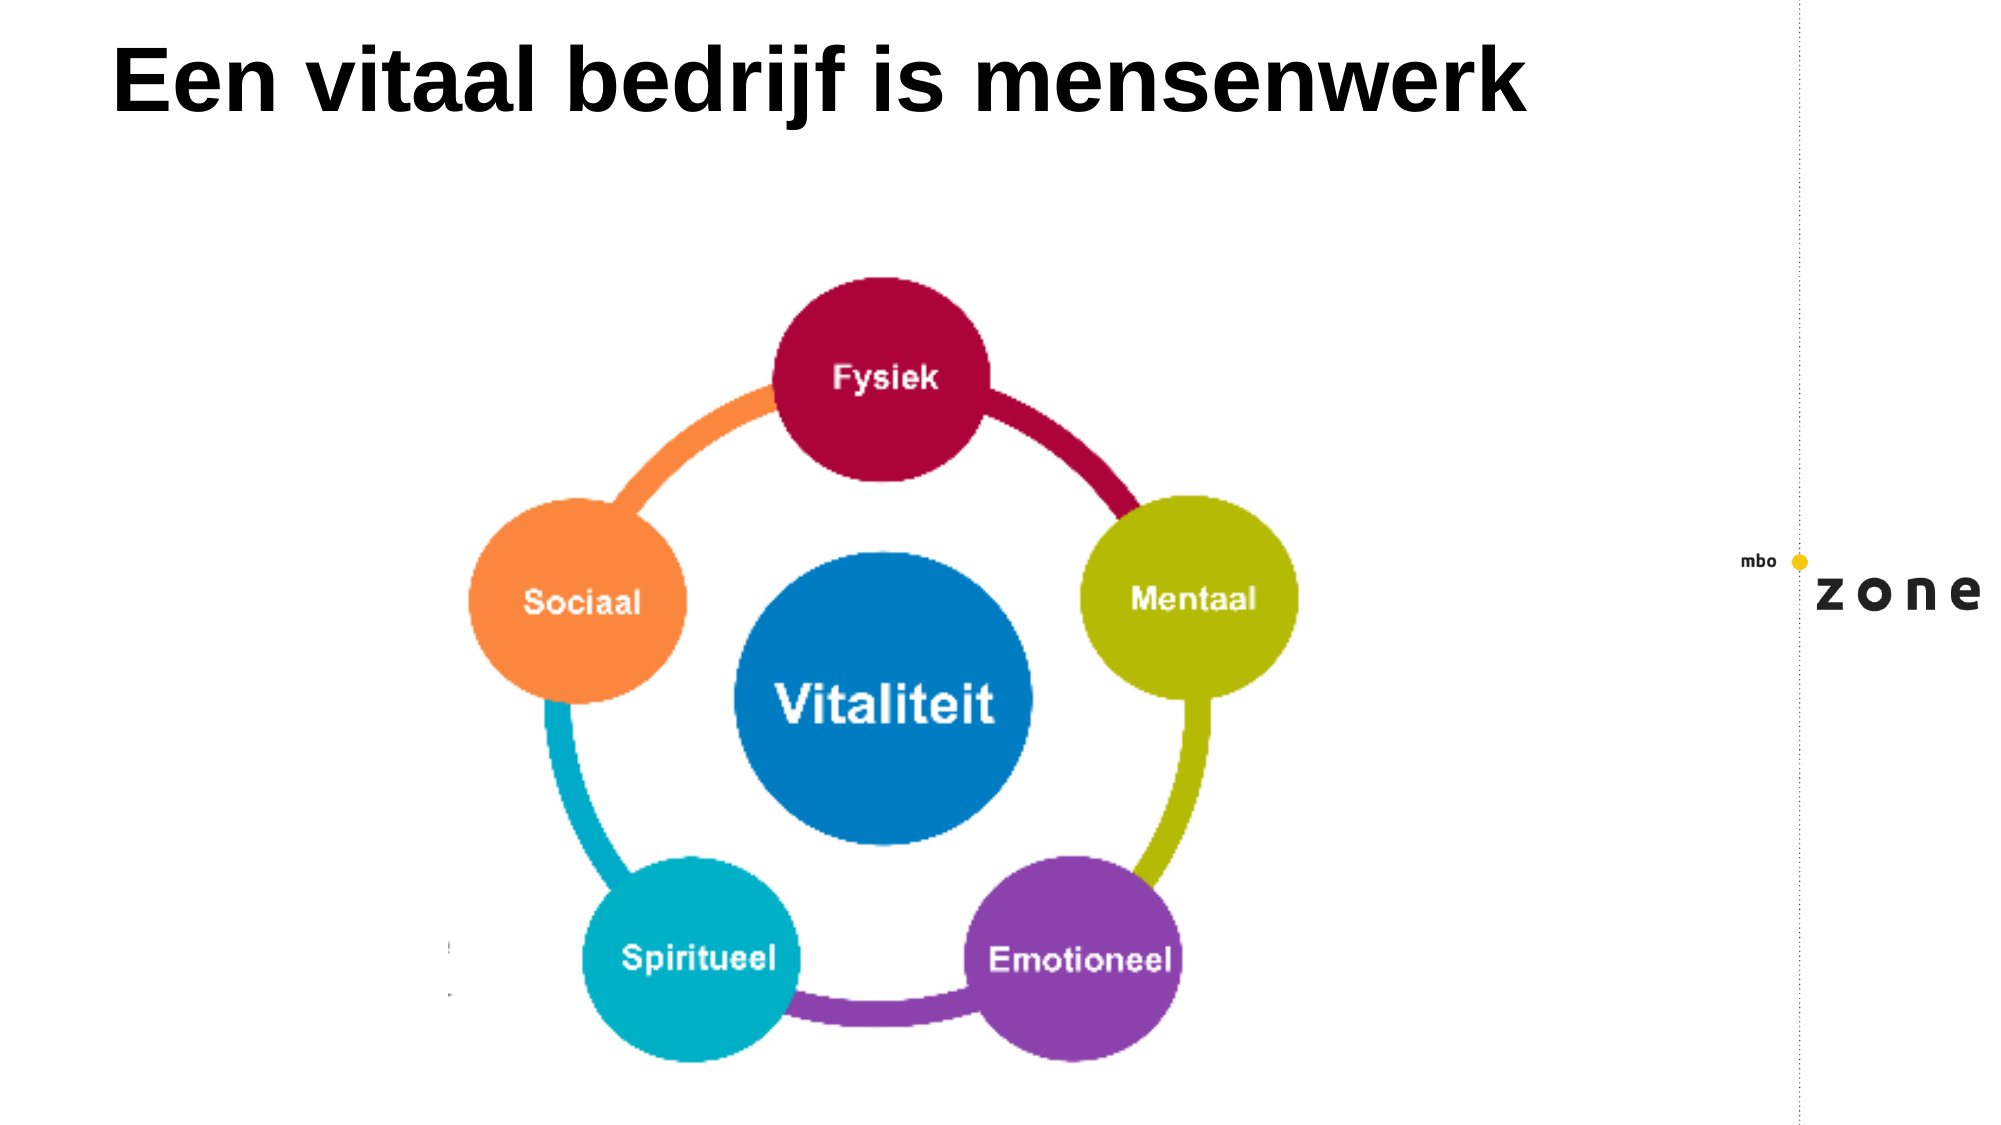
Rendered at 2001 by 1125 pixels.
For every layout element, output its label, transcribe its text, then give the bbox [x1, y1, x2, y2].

picture [1596, 0, 2001, 1125]
title Een vitaal bedrijf is mensenwerk [111, 31, 1615, 150]
picture [448, 245, 1330, 1094]
